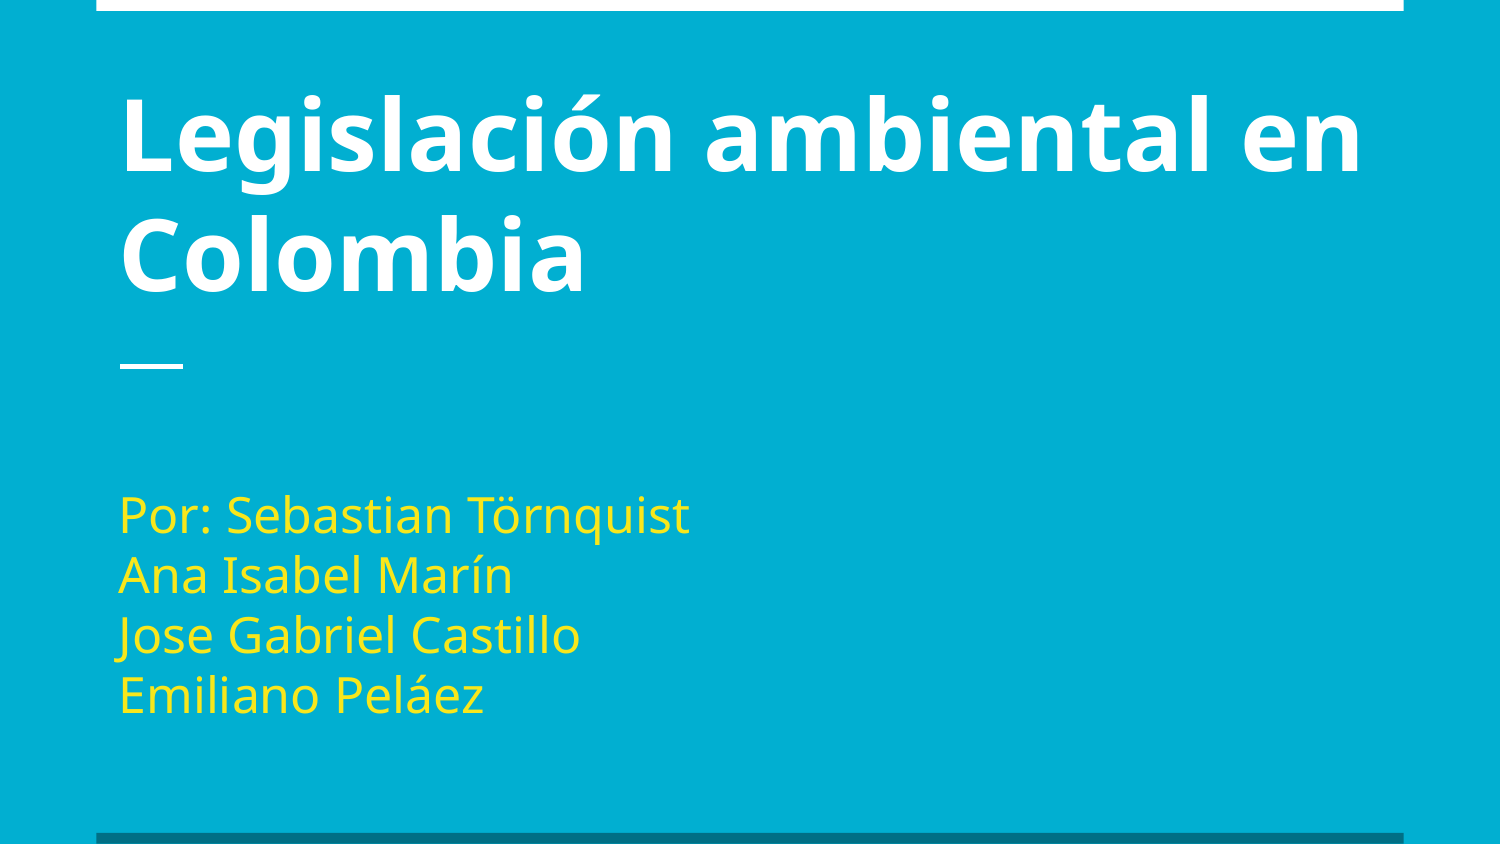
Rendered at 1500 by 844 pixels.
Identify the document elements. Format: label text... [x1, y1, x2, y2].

title Legislación ambiental en Colombia [103, 22, 1399, 327]
subtitle Por: Sebastian Törnquist Ana Isabel Marín Jose Gabriel Castillo Emiliano Peláez [103, 553, 1399, 739]
